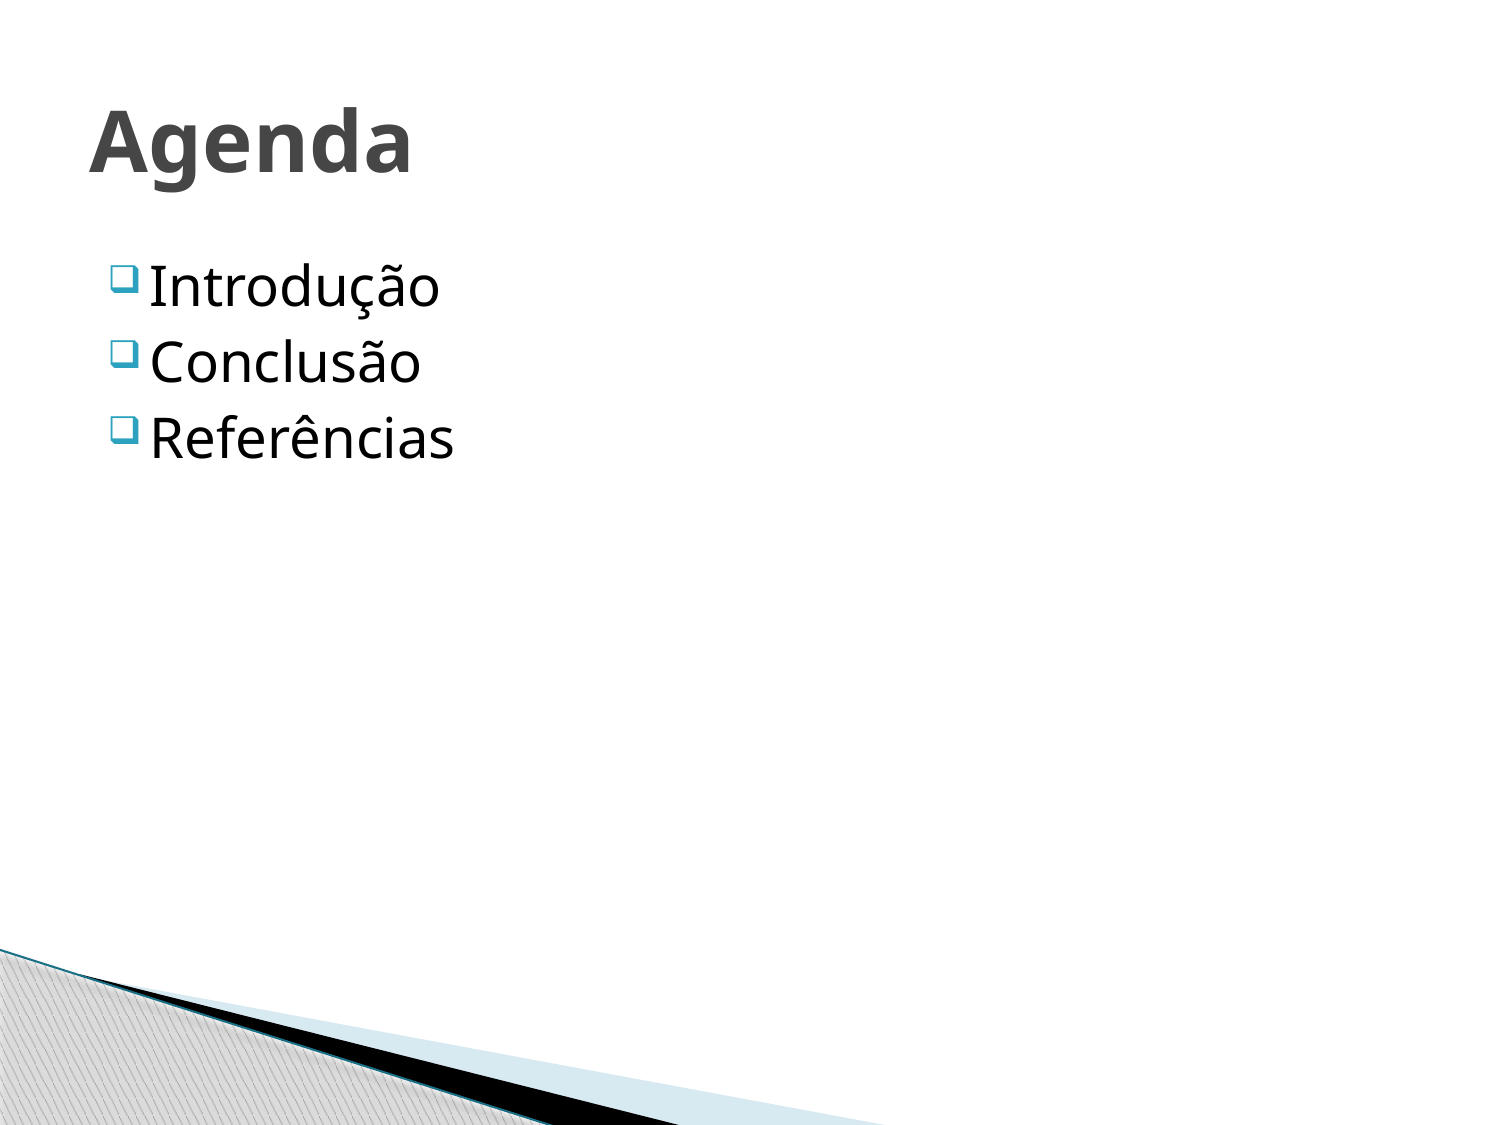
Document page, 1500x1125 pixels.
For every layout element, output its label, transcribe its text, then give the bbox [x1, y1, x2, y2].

title Agenda [75, 45, 1425, 233]
list Introdução Conclusão Referências [75, 243, 1425, 986]
